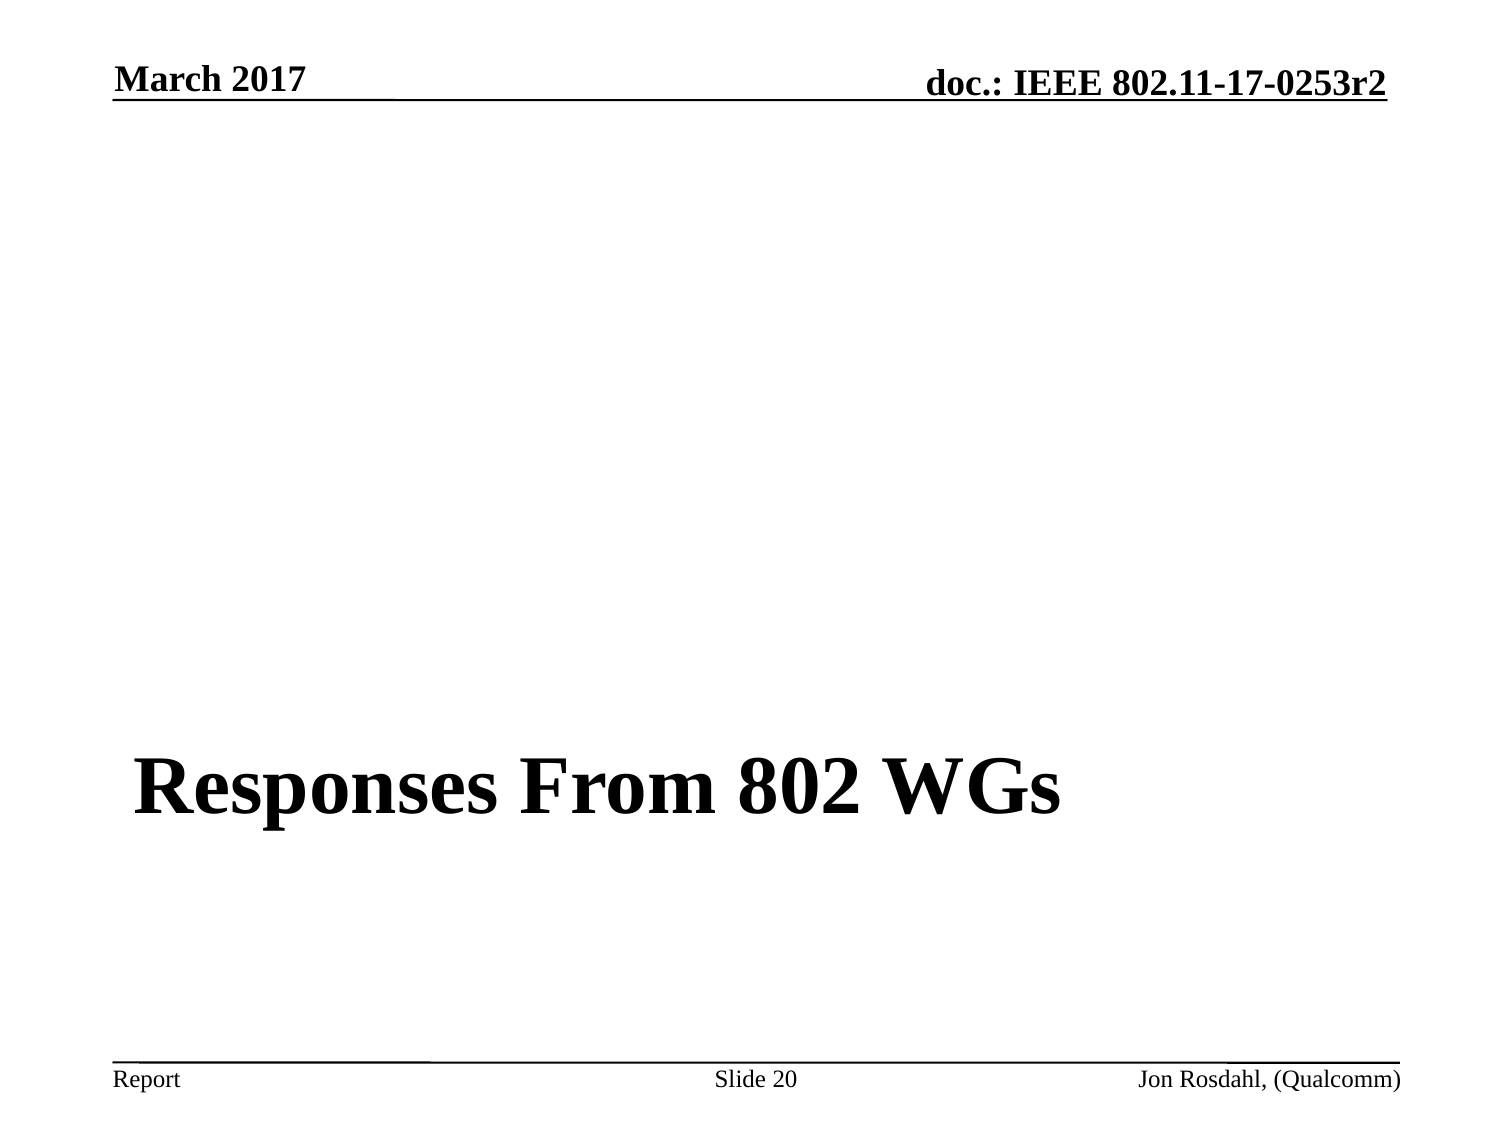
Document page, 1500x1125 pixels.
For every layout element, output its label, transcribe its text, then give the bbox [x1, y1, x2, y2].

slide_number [114, 54, 423, 100]
slide_number Slide 20 [712, 1061, 800, 1123]
title Responses From 802 WGs [118, 722, 1394, 947]
footer Jon Rosdahl, (Qualcomm) [878, 1061, 1402, 1093]
